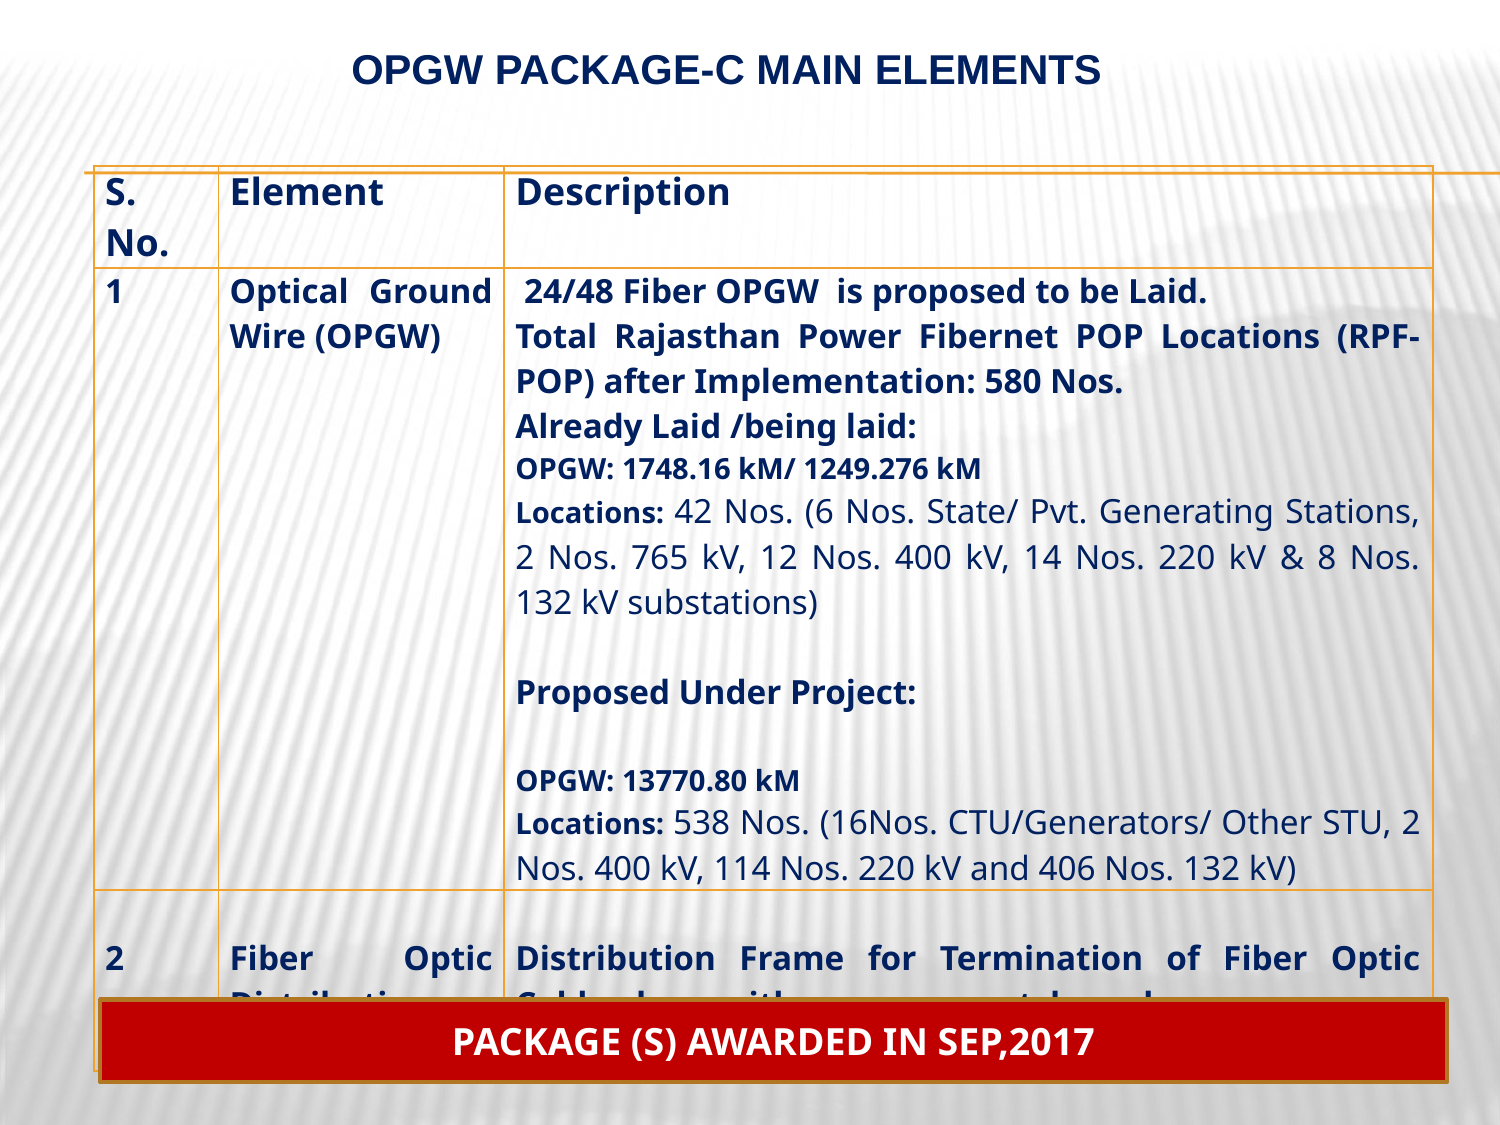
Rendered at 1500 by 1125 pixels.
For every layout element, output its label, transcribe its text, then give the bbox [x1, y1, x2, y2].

table_header S. No. [95, 167, 218, 267]
text_box PACKAGE (S) AWARDED IN SEP,2017 [98, 997, 1449, 1084]
title OPGW PACKAGE-C MAIN ELEMENTS [46, 29, 1407, 108]
table_cell Fiber Optic Distribution Frame [219, 891, 503, 997]
table_cell 24/48 Fiber OPGW is proposed to be Laid. Total Rajasthan Power Fibernet POP Locations (RPF-POP) after Implementation: 580 Nos. Already Laid /being laid: OPGW: 1748.16 kM/ 1249.276 kM Locations: 42 Nos. (6 Nos. State/ Pvt. Generating Stations, 2 Nos. 765 kV, 12 Nos. 400 kV, 14 Nos. 220 kV & 8 Nos. 132 kV substations) Proposed Under Project: OPGW: 13770.80 kM Locations: 538 Nos. (16Nos. CTU/Generators/ Other STU, 2 Nos. 400 kV, 114 Nos. 220 kV and 406 Nos. 132 kV) [505, 269, 1432, 889]
table_header Description [505, 167, 1432, 267]
table_cell 2 [95, 891, 218, 1070]
table_cell 1 [95, 269, 218, 889]
table_header Element [219, 167, 503, 267]
table_cell Distribution Frame for Termination of Fiber Optic Cable along-with necessary patch cords [505, 891, 1432, 997]
table_cell Optical Ground Wire (OPGW) [219, 269, 503, 889]
